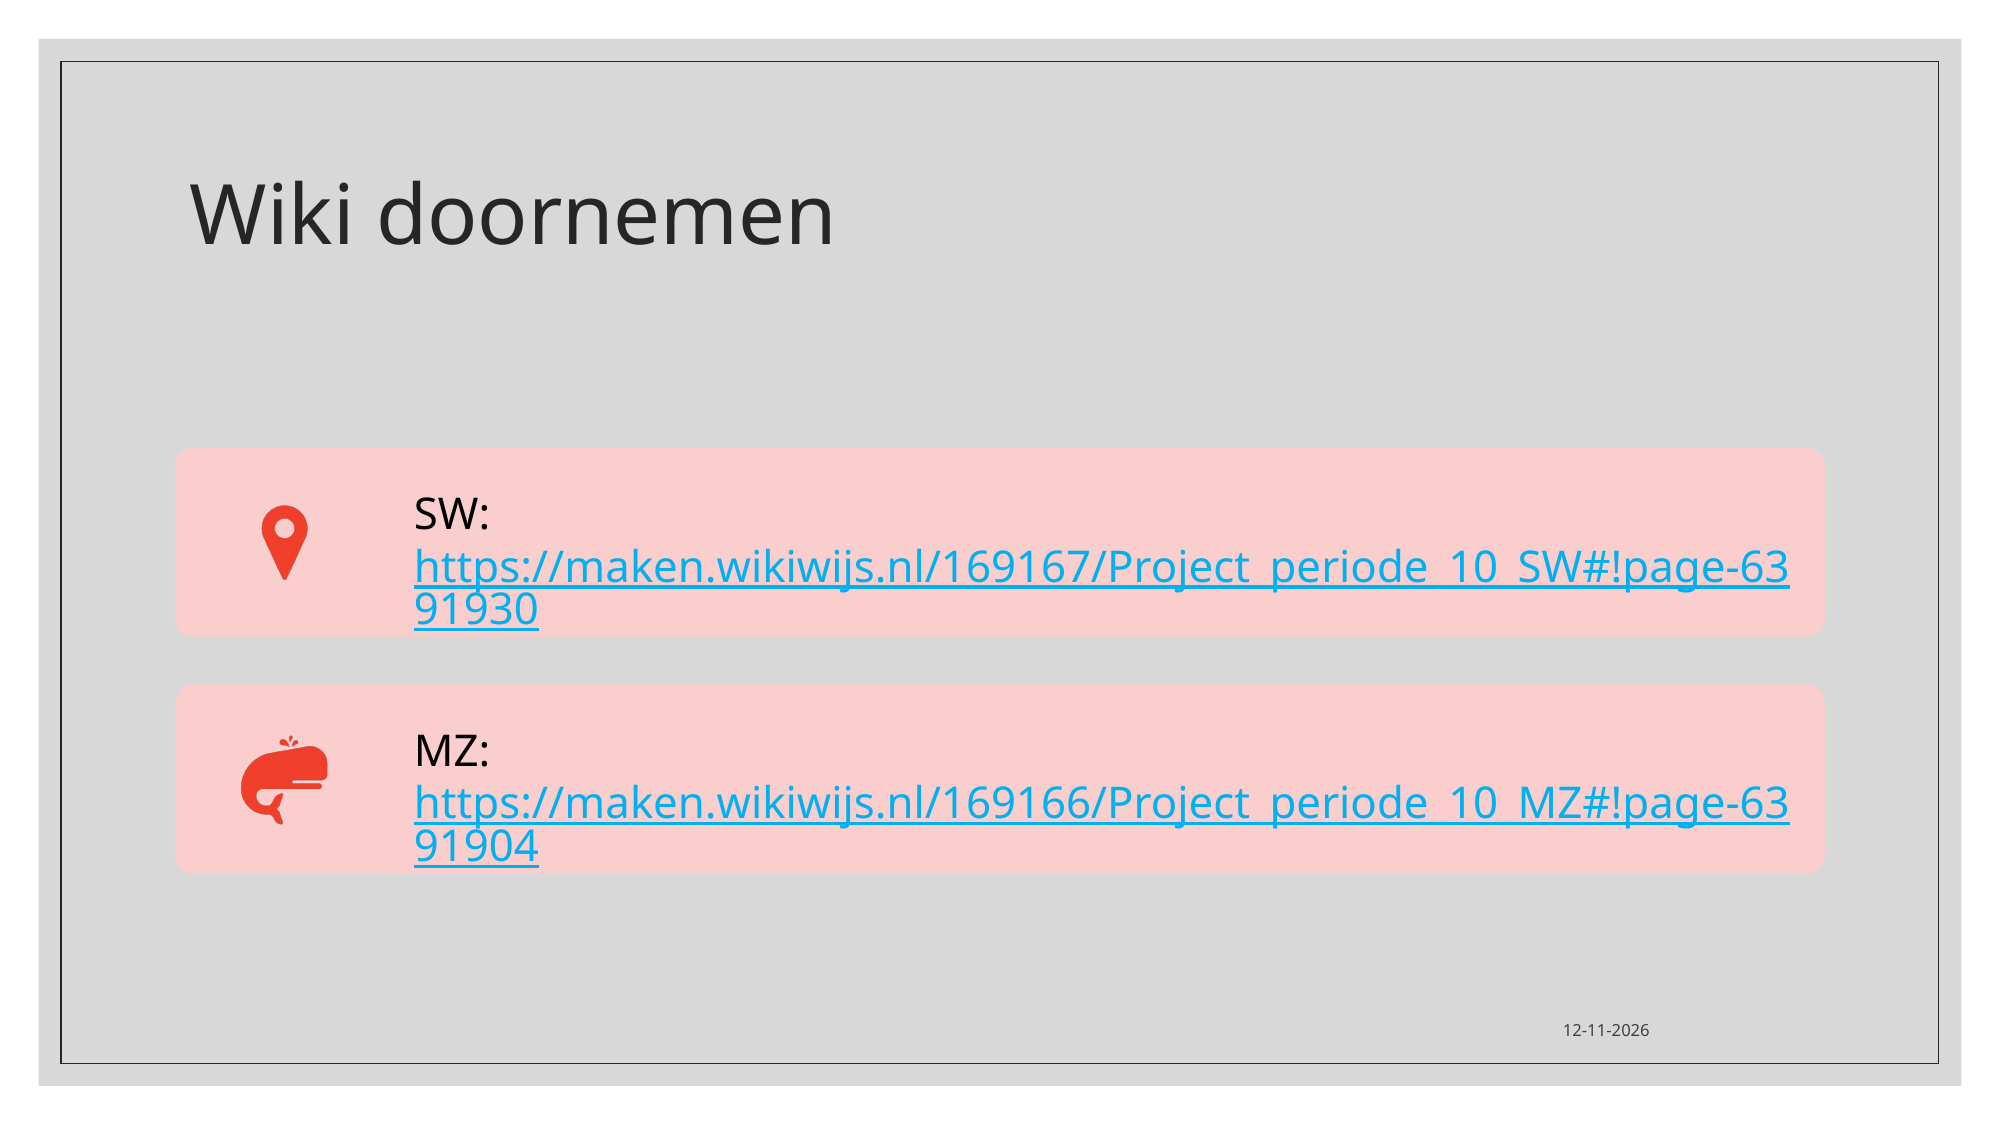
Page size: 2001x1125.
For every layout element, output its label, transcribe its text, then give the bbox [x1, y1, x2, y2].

title Wiki doornemen [174, 105, 1825, 331]
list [174, 344, 1825, 977]
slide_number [1190, 990, 1665, 1050]
